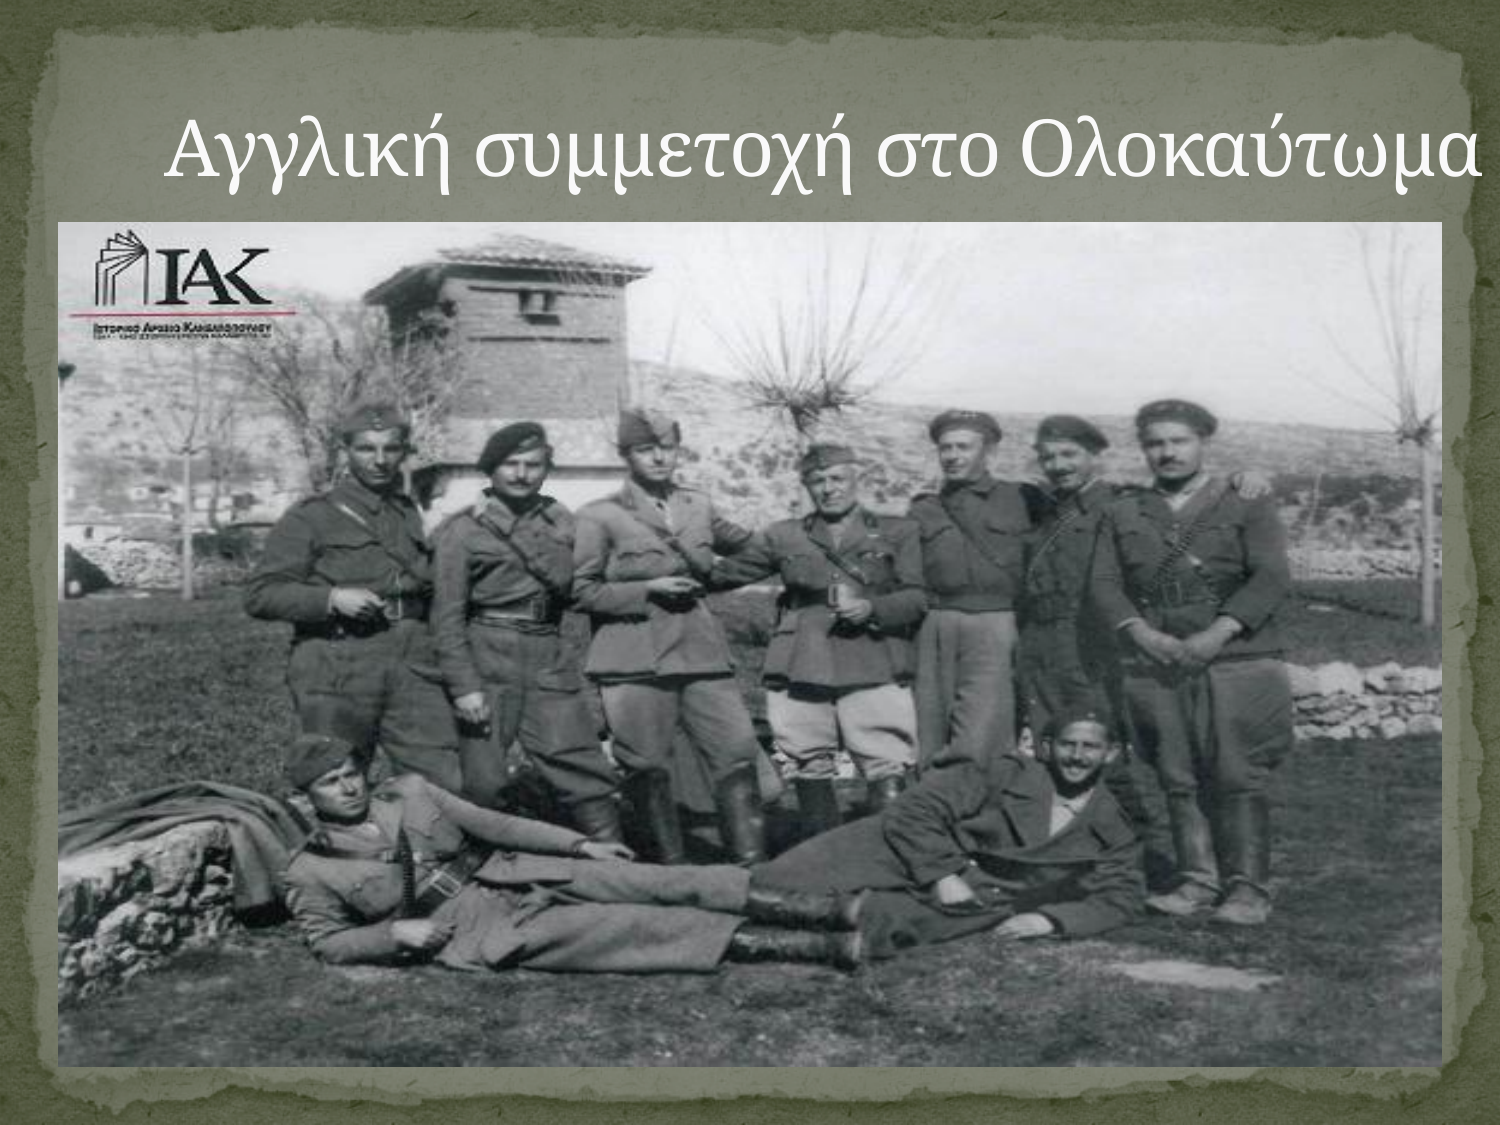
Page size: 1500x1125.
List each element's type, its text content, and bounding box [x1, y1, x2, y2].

title Αγγλική συμμετοχή στο Ολοκαύτωμα [149, 0, 1500, 200]
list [61, 225, 1440, 1063]
